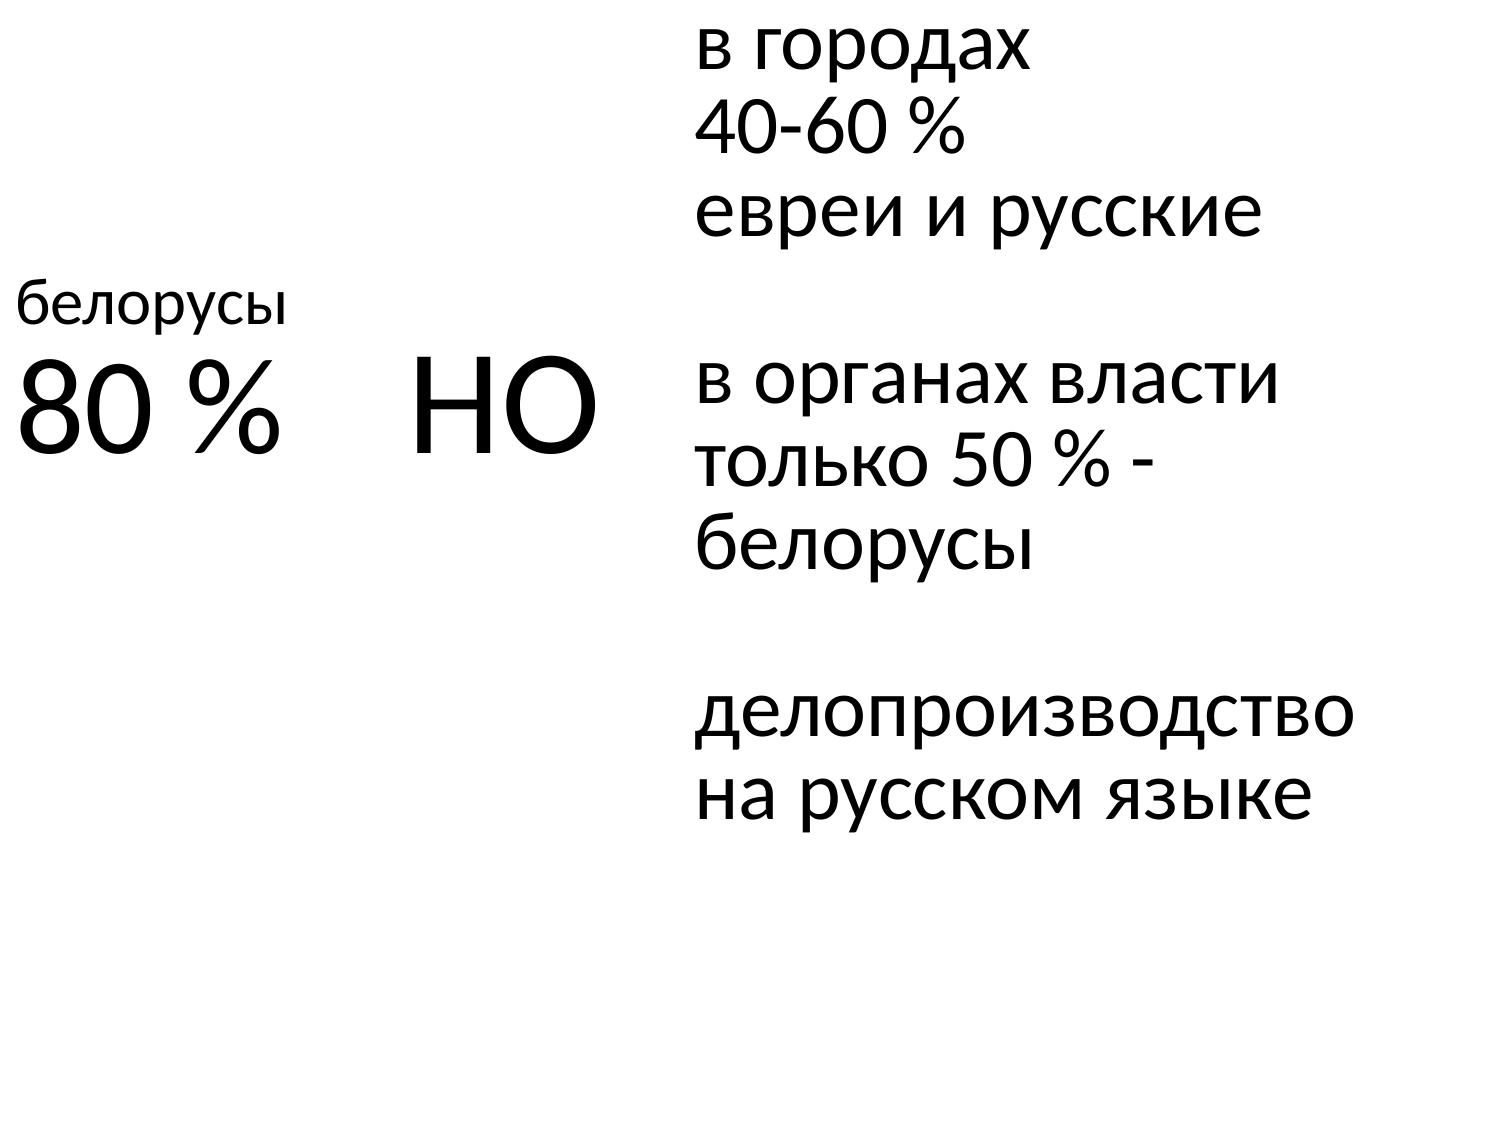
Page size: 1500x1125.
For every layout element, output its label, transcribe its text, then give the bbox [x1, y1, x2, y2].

table_header белорусы 80 % НО [0, 0, 680, 1125]
table_header в городах 40-60 % евреи и русские в органах власти только 50 % - белорусы делопроизводство на русском языке [680, 0, 1500, 1125]
